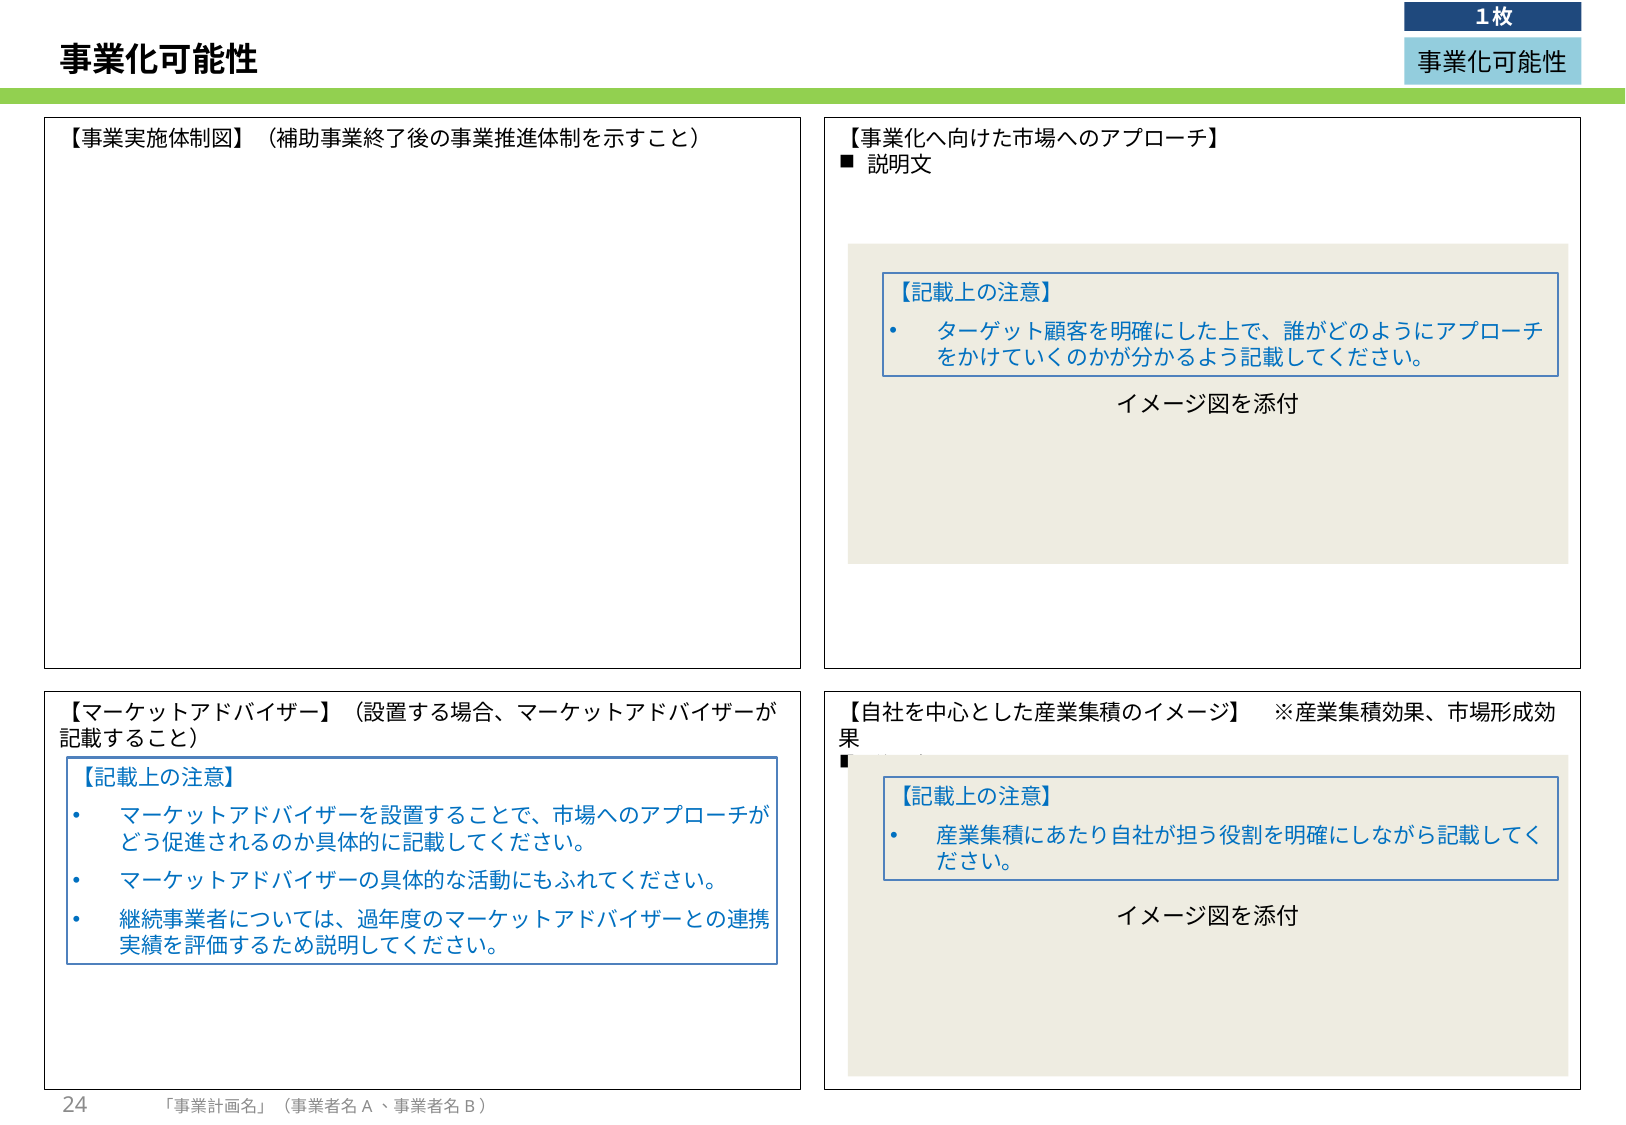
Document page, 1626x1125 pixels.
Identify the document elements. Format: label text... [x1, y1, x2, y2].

text_box 【記載上の注意】 ターゲット顧客を明確にした上で、誰がどのようにアプローチをかけていくのかが分かるよう記載してください。 [883, 272, 1559, 376]
text_box 【事業実施体制図】（補助事業終了後の事業推進体制を示すこと） [44, 117, 801, 669]
text_box 事業化可能性 [1402, 35, 1584, 87]
text_box 【事業化へ向けた市場へのアプローチ】 説明文 [824, 117, 1581, 669]
footer 「事業計画名」（事業者名A、事業者名B） [151, 1082, 1581, 1125]
text_box イメージ図を添付 [846, 753, 1570, 1078]
text_box 【自社を中心とした産業集積のイメージ】 ※産業集積効果、市場形成効果 説明文 [824, 691, 1581, 1089]
title 事業化可能性 [44, 30, 1581, 89]
slide_number 24 [56, 1089, 151, 1125]
text_box 【記載上の注意】 産業集積にあたり自社が担う役割を明確にしながら記載してください。 [884, 776, 1558, 880]
text_box 【記載上の注意】 マーケットアドバイザーを設置することで、市場へのアプローチがどう促進されるのか具体的に記載してください。 マーケットアドバイザーの具体的な活動にもふれてください。 継続事業者については、過年度のマーケットアドバイザーとの連携実績を評価するため説明してください。 [66, 757, 777, 965]
text_box 【マーケットアドバイザー】（設置する場合、マーケットアドバイザーが記載すること） [44, 691, 801, 1089]
text_box イメージ図を添付 [846, 241, 1570, 566]
text_box １枚 [1404, 2, 1582, 31]
